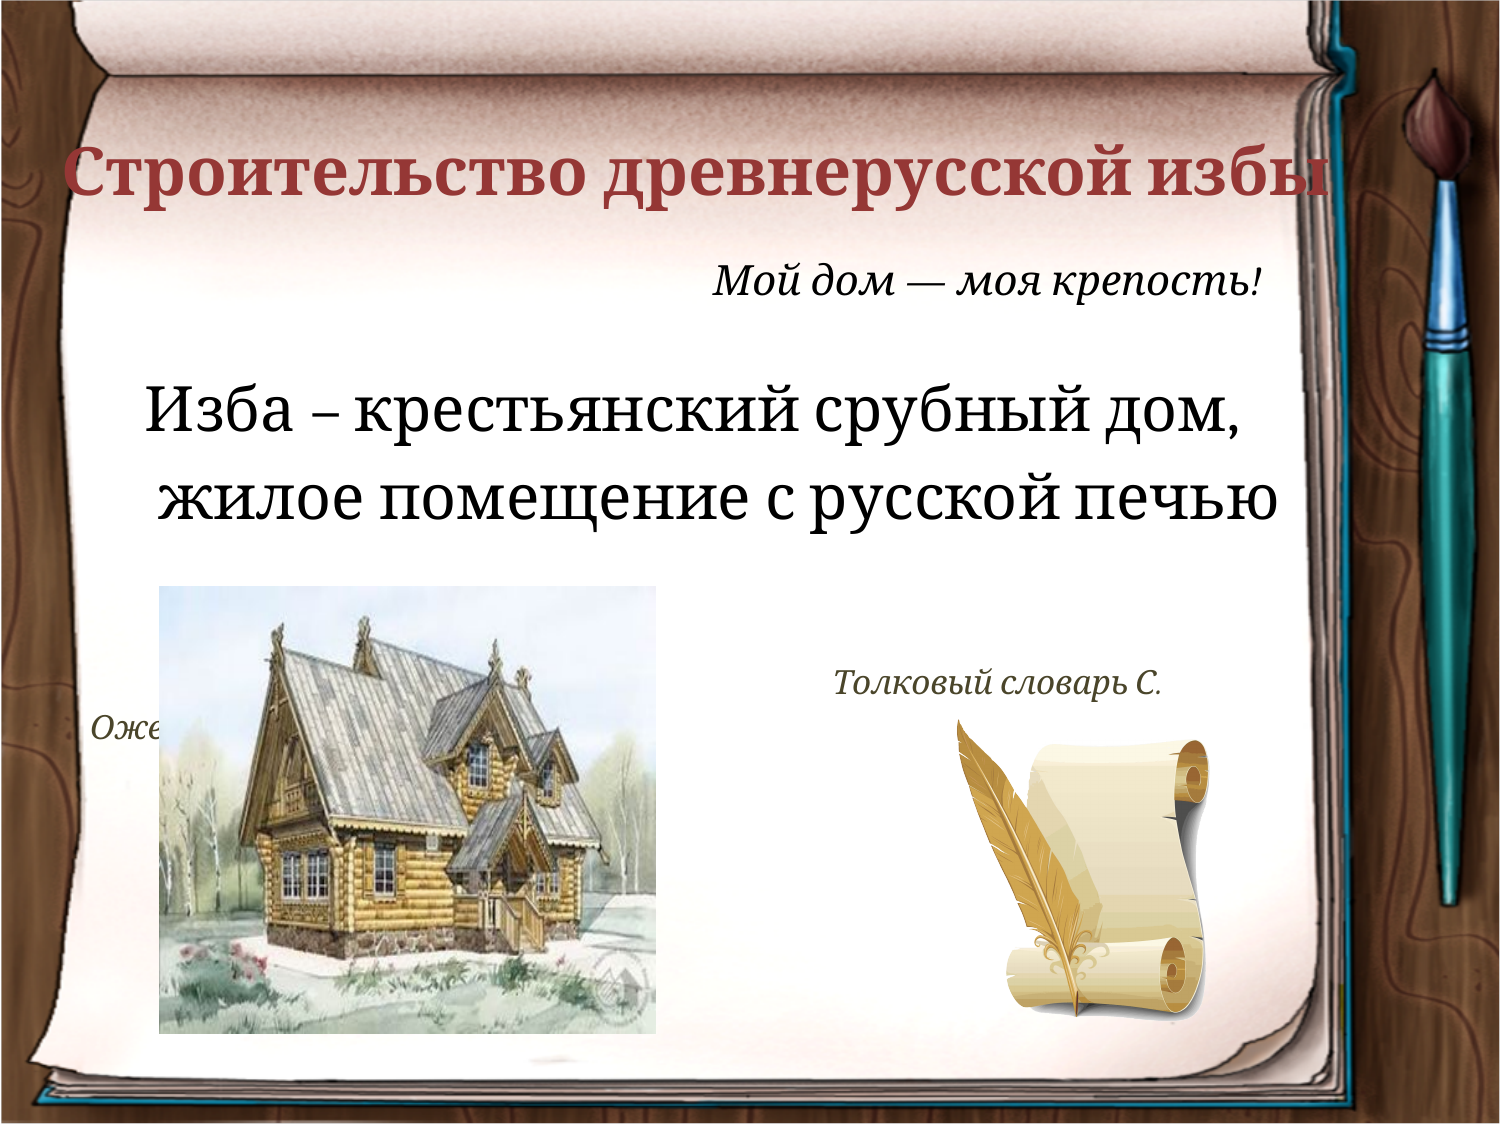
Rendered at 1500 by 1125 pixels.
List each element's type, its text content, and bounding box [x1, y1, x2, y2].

list Изба – крестьянский срубный дом, жилое помещение с русской печью Толковый словарь С. Ожегова [75, 361, 1317, 1105]
text_box Мой дом — моя крепость! [698, 246, 1286, 312]
picture [0, 0, 1500, 1125]
title Строительство древнерусской избы [21, 75, 1371, 263]
